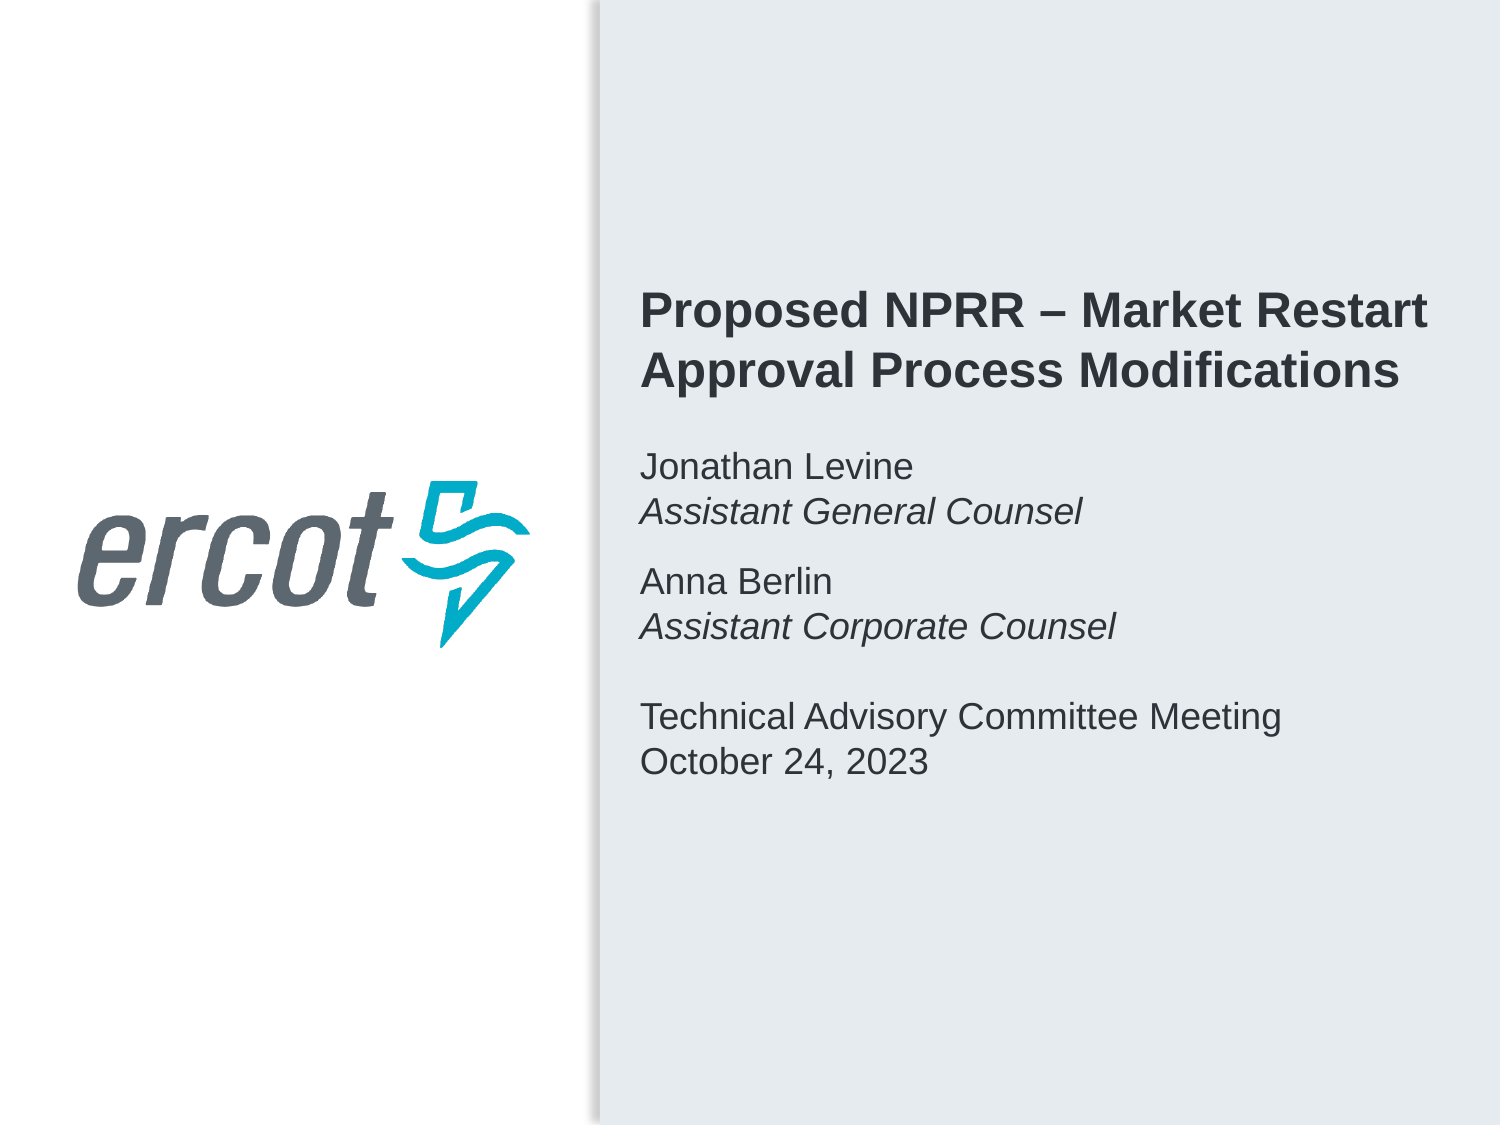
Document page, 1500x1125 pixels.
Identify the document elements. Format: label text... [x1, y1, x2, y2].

picture [68, 471, 538, 654]
text_box Proposed NPRR – Market Restart Approval Process Modifications Jonathan Levine Assistant General Counsel Anna Berlin Assistant Corporate Counsel Technical Advisory Committee Meeting October 24, 2023 [624, 269, 1475, 790]
